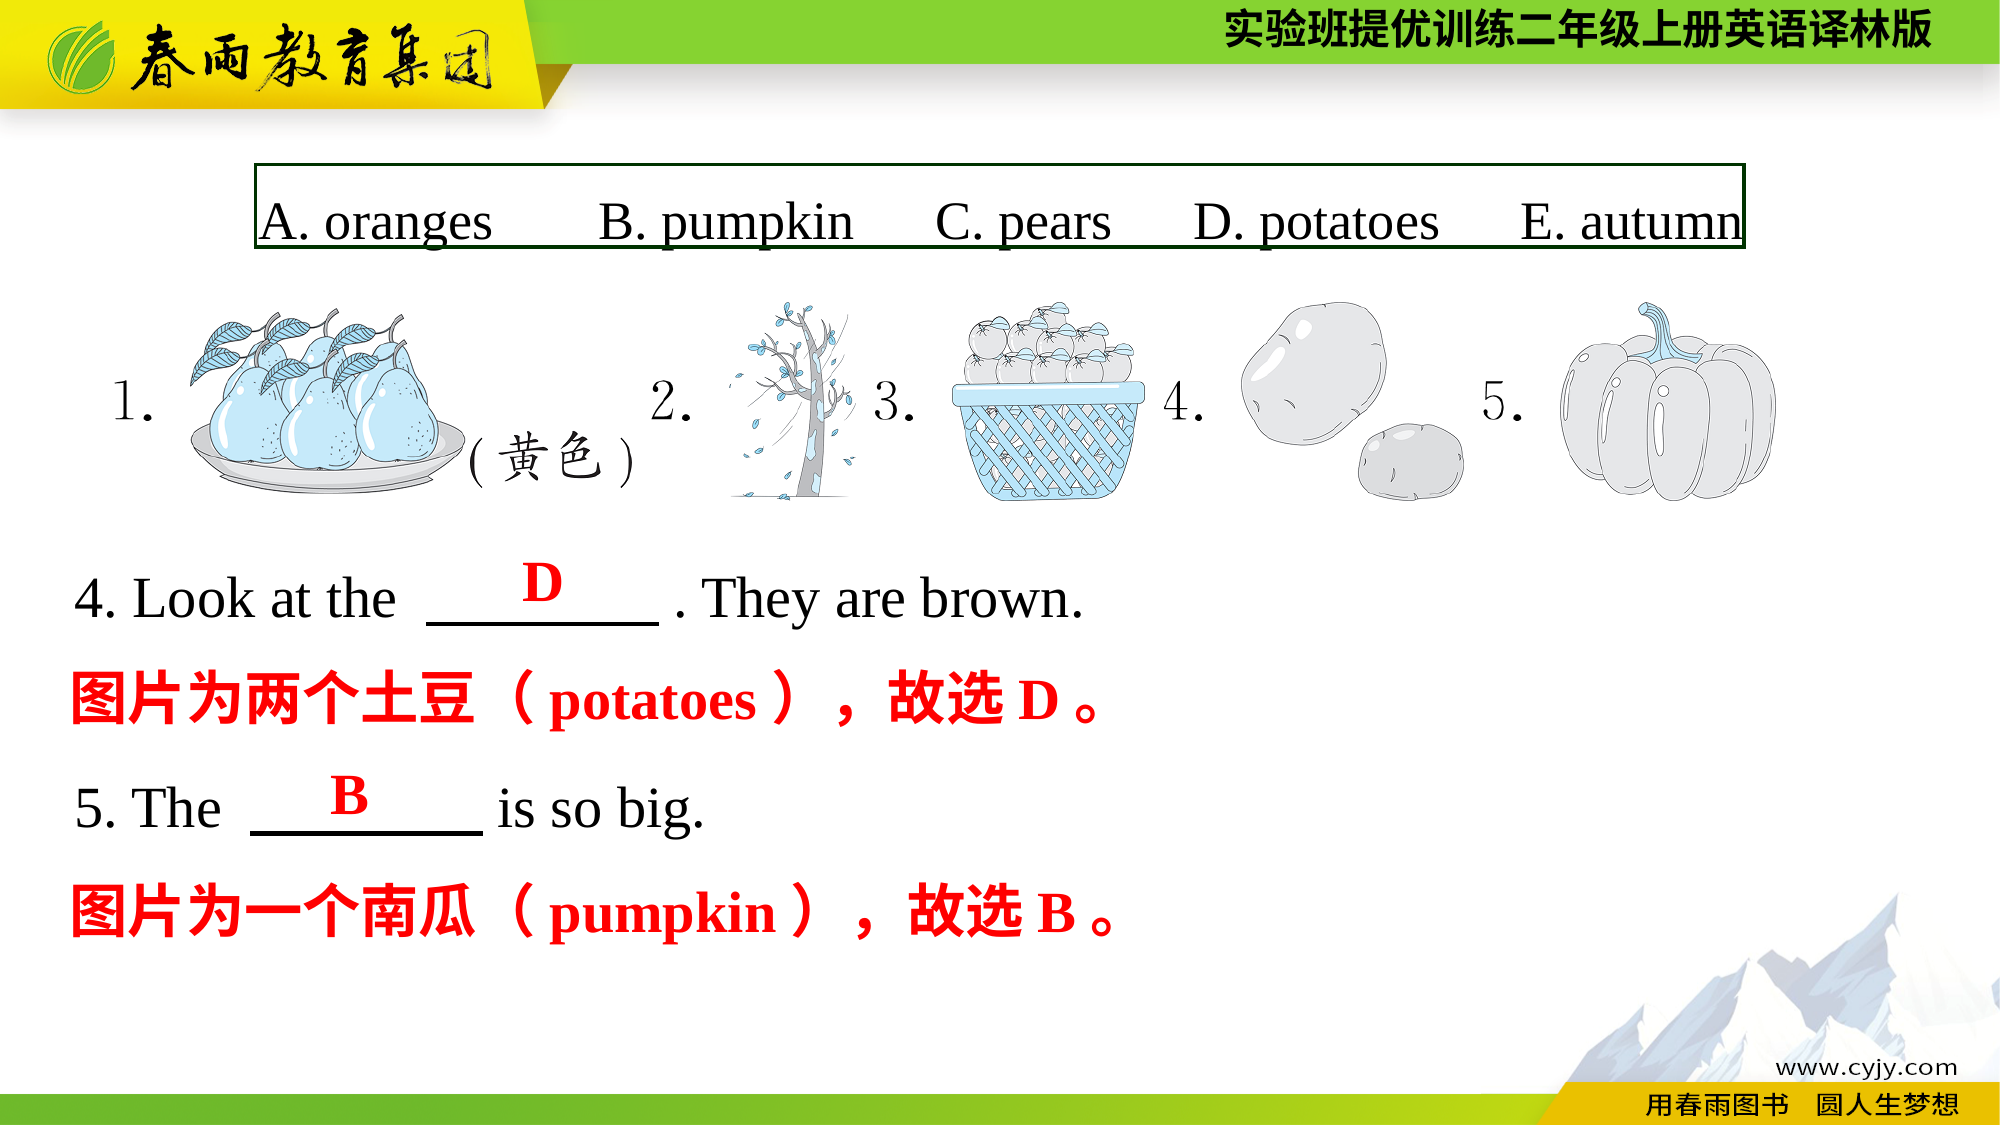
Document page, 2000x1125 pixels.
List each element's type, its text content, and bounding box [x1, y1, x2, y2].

text_box D [507, 542, 580, 621]
list A. oranges B. pumpkin C. pears D. potatoes E. autumn [59, 145, 1944, 248]
text_box [255, 164, 1745, 247]
text_box B [315, 748, 384, 834]
text_box 图片为两个土豆（potatoes），故选D。 [54, 653, 1260, 739]
text_box 图片为一个南瓜（pumpkin），故选B。 [54, 866, 1213, 952]
picture [0, 0, 2000, 1125]
text_box 4. Look at the . They are brown. 5. The is so big. [59, 516, 1944, 847]
